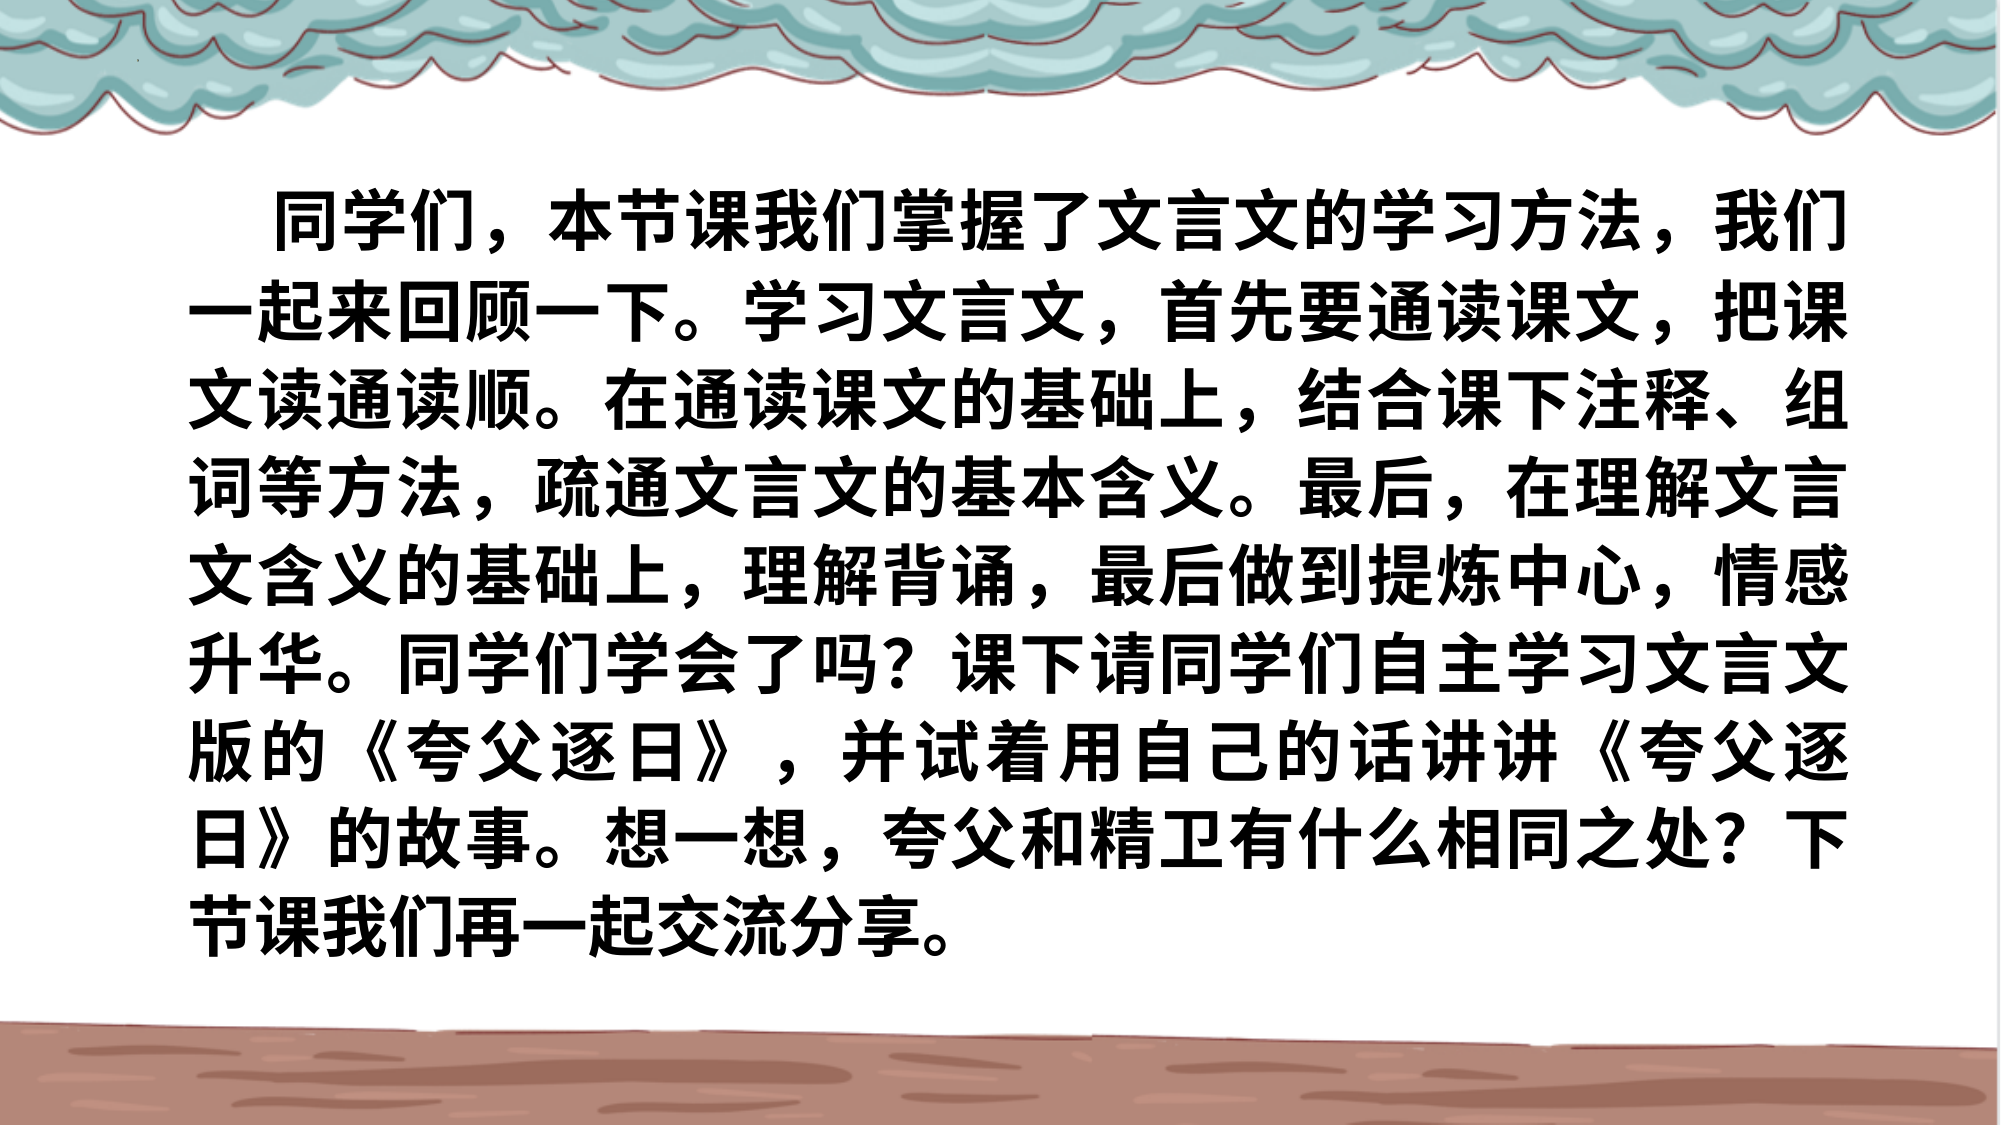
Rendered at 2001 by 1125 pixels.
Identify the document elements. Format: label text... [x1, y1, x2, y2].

text_box 同学们，本节课我们掌握了文言文的学习方法，我们一起来回顾一下。学习文言文，首先要通读课文，把课文读通读顺。在通读课文的基础上，结合课下注释、组词等方法，疏通文言文的基本含义。最后，在理解文言文含义的基础上，理解背诵，最后做到提炼中心，情感升华。同学们学会了吗？课下请同学们自主学习文言文版的《夸父逐日》，并试着用自己的话讲讲《夸父逐日》的故事。想一想，夸父和精卫有什么相同之处？下节课我们再一起交流分享。 [173, 144, 1865, 973]
picture [0, 0, 2001, 1125]
